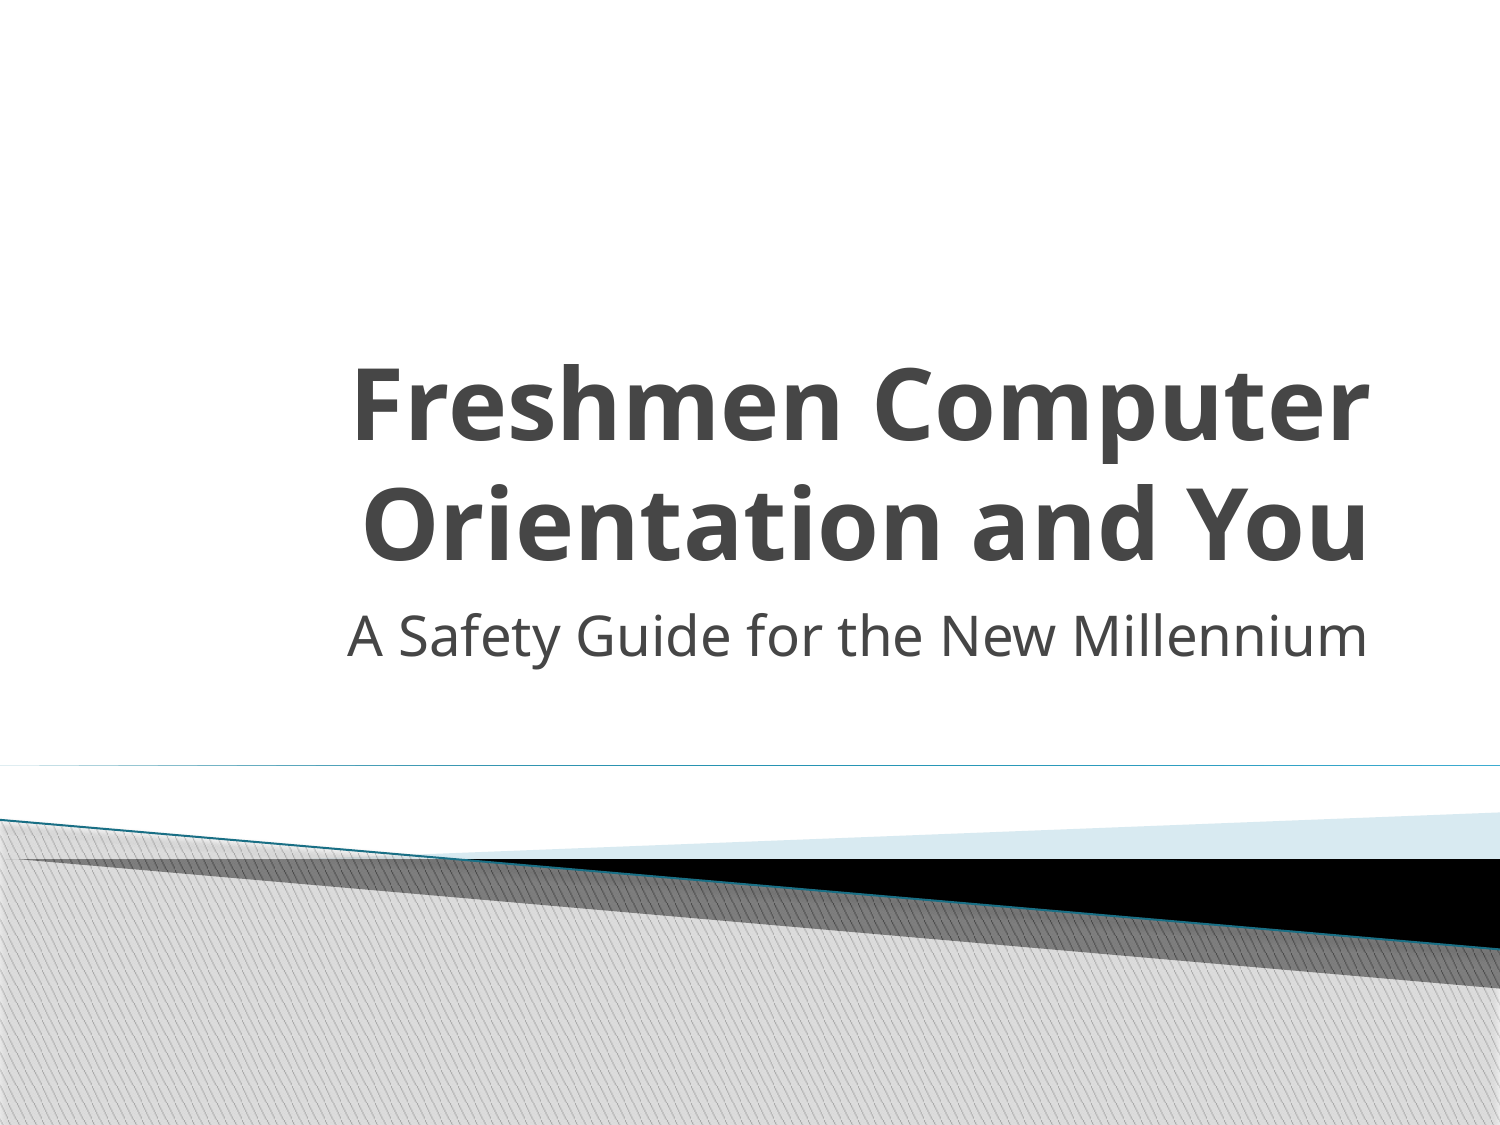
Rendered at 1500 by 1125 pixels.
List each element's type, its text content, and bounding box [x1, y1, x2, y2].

title Freshmen Computer Orientation and You [112, 287, 1388, 588]
picture [5, 859, 1500, 989]
subtitle A Safety Guide for the New Millennium [112, 592, 1388, 790]
